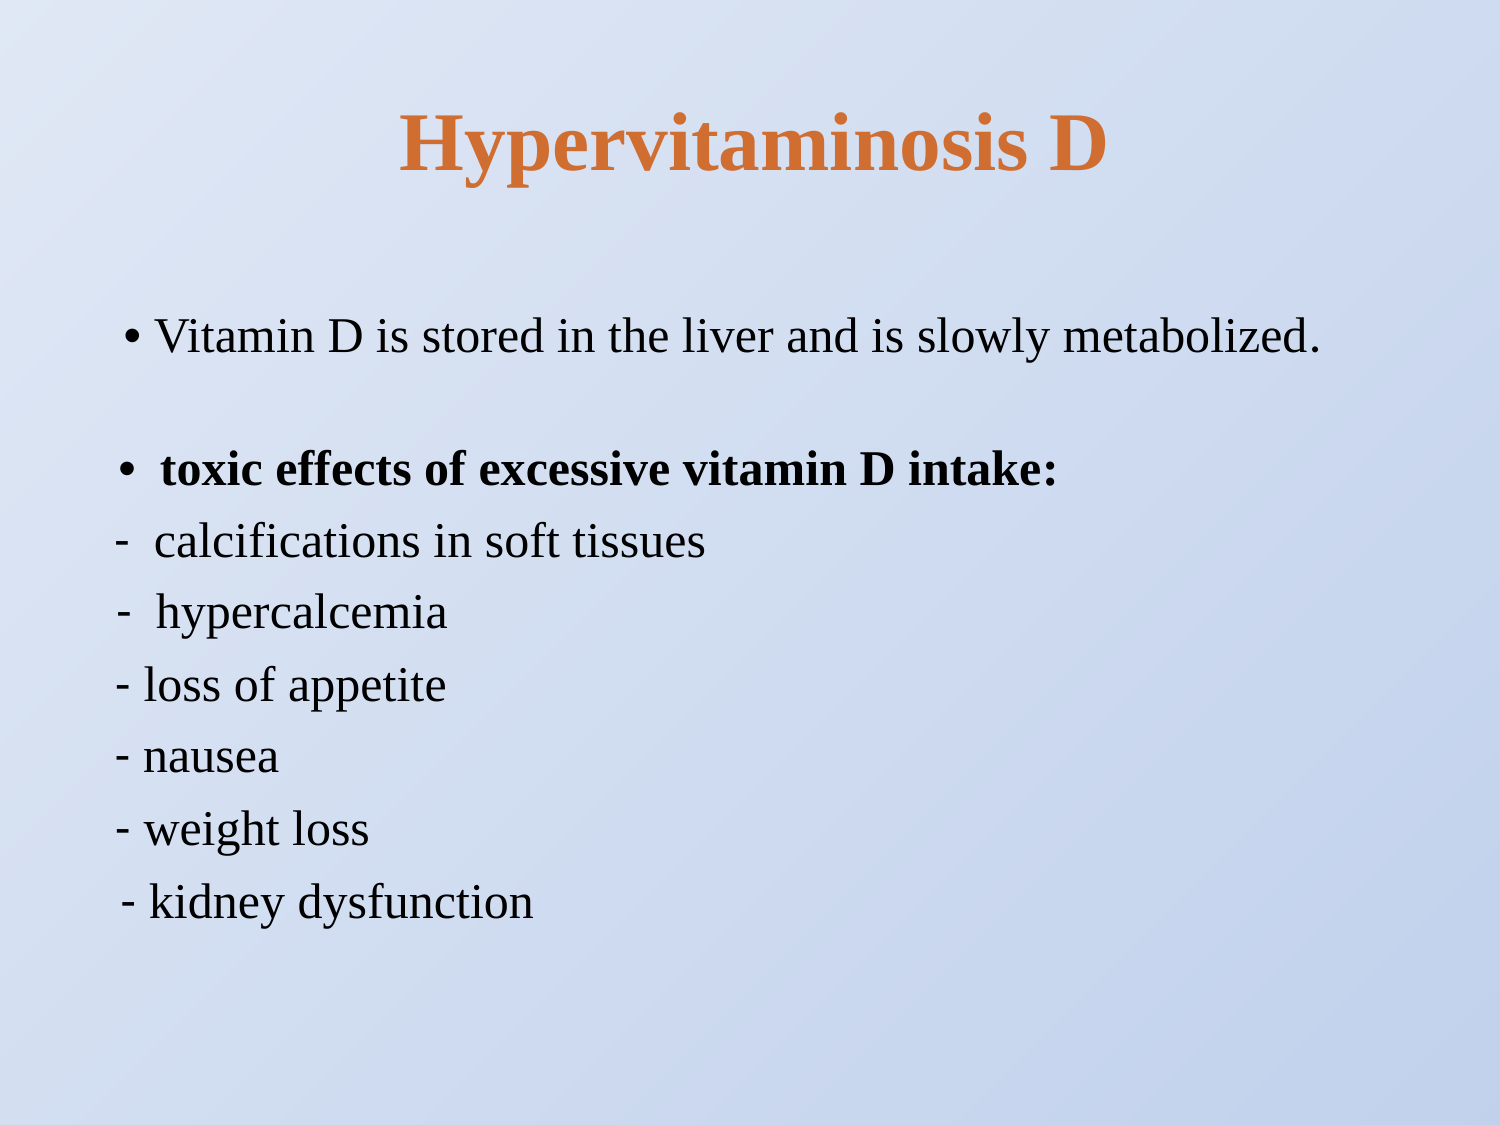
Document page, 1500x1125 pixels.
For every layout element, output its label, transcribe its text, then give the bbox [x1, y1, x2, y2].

text_box Hypervitaminosis D [291, 81, 1111, 292]
text_box - weight loss [115, 797, 371, 913]
text_box - hypercalcemia [116, 581, 449, 697]
text_box - kidney dysfunction [120, 870, 547, 986]
text_box - calcifications in soft tissues [114, 510, 707, 626]
text_box - nausea [114, 724, 280, 783]
text_box - loss of appetite [115, 654, 448, 770]
text_box • toxic effects of excessive vitamin D intake: [118, 437, 1060, 553]
text_box • Vitamin D is stored in the liver and is slowly metabolized. [123, 304, 1335, 421]
